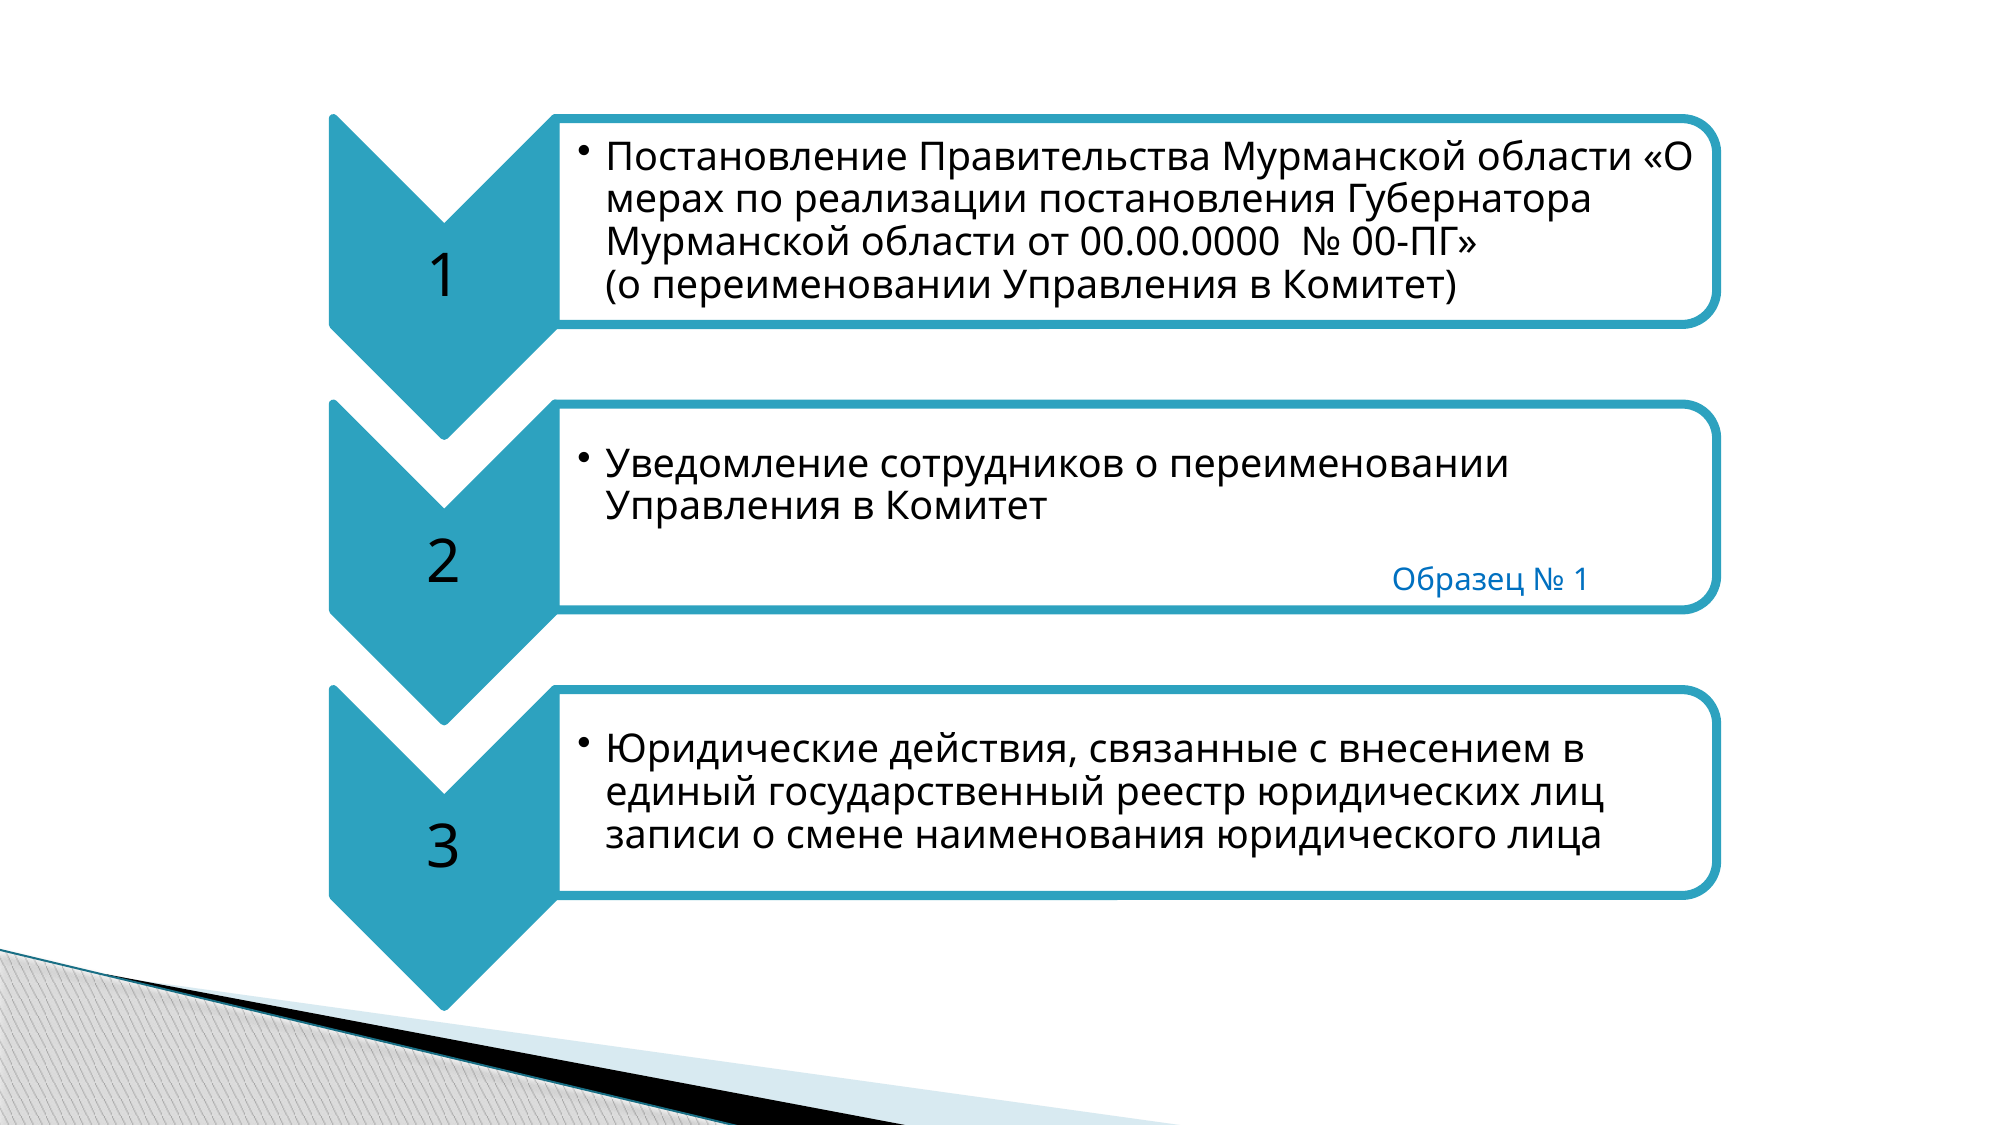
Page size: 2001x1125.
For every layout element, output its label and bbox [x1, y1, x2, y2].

text_box [332, 117, 1717, 1008]
